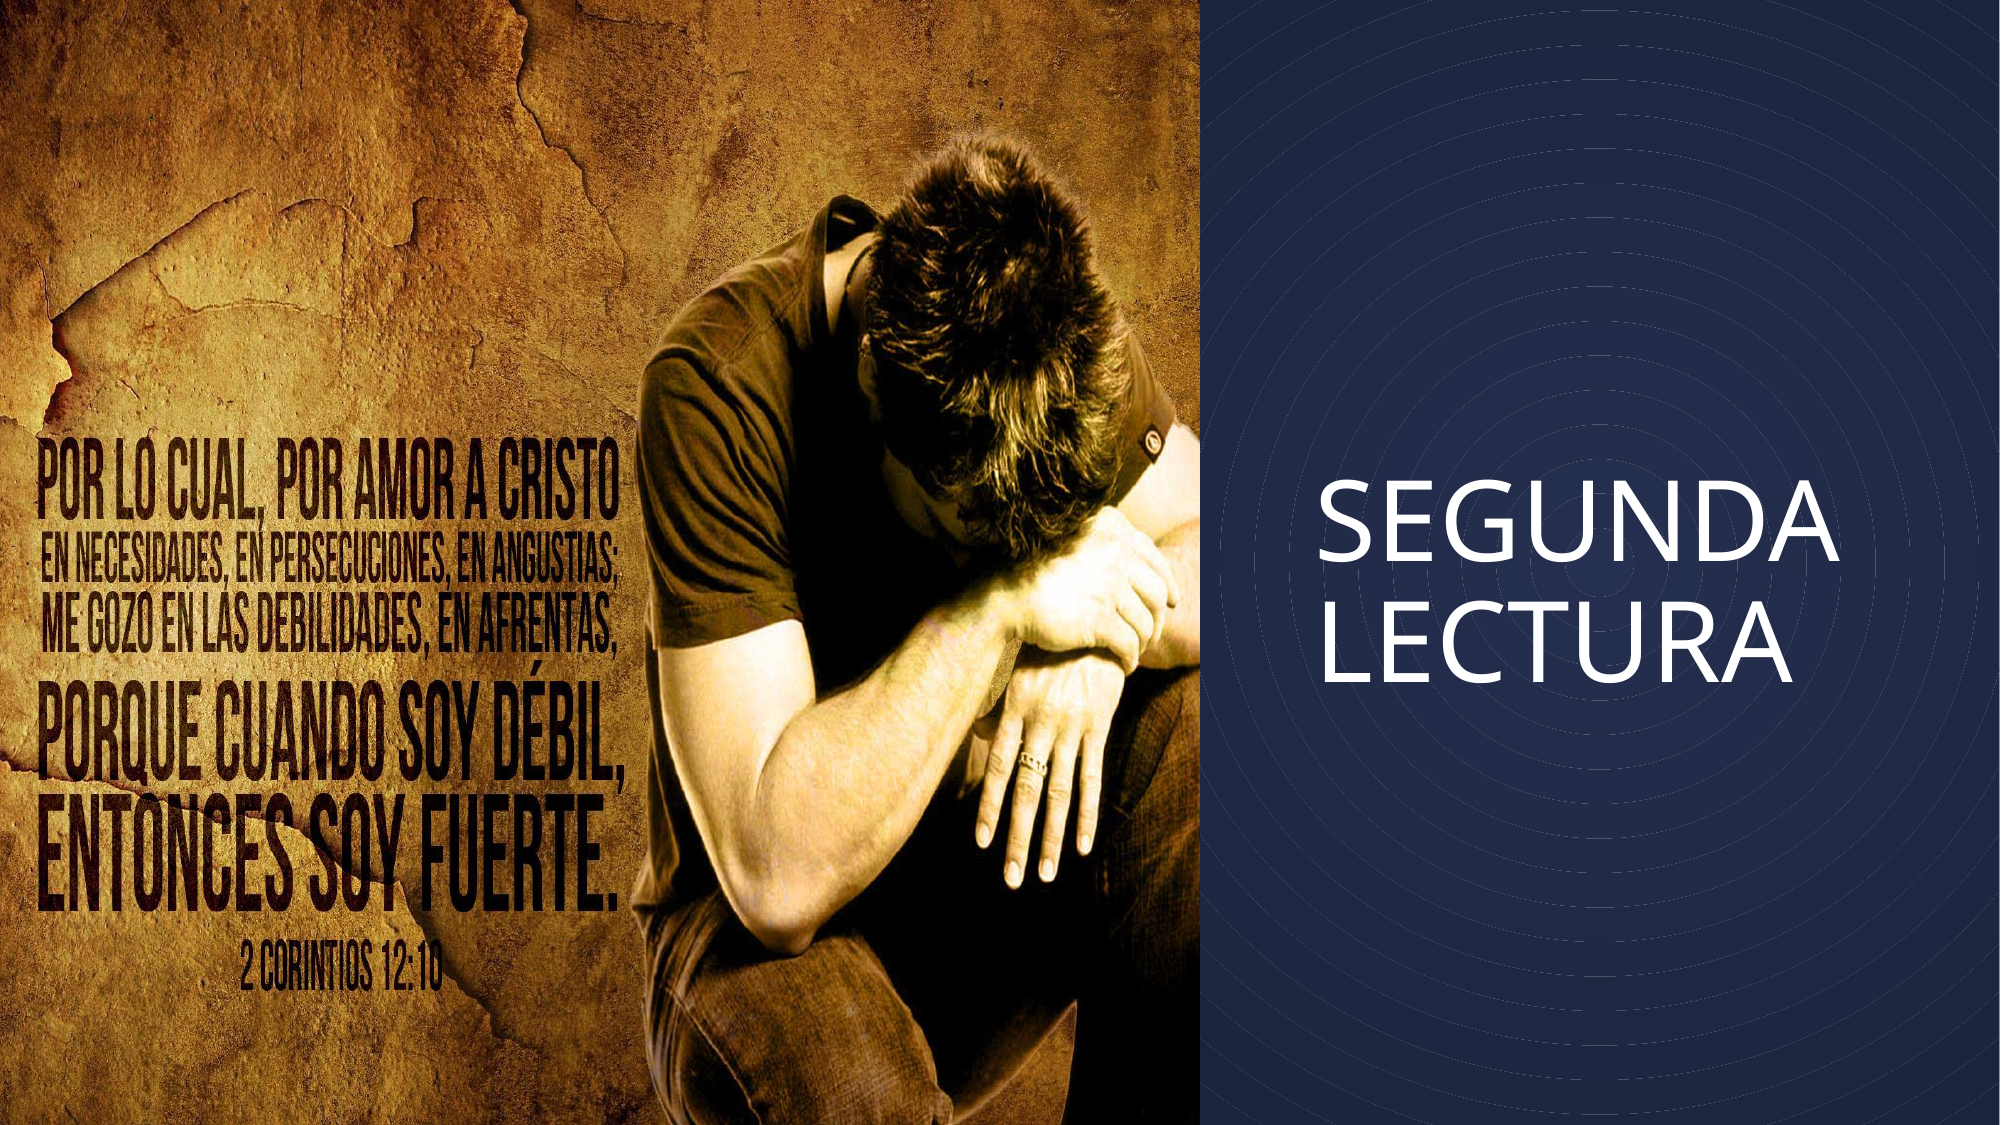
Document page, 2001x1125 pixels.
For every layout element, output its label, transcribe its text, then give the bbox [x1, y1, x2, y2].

picture [0, 0, 1200, 1125]
title SEGUNDA LECTURA [1299, 387, 1898, 715]
